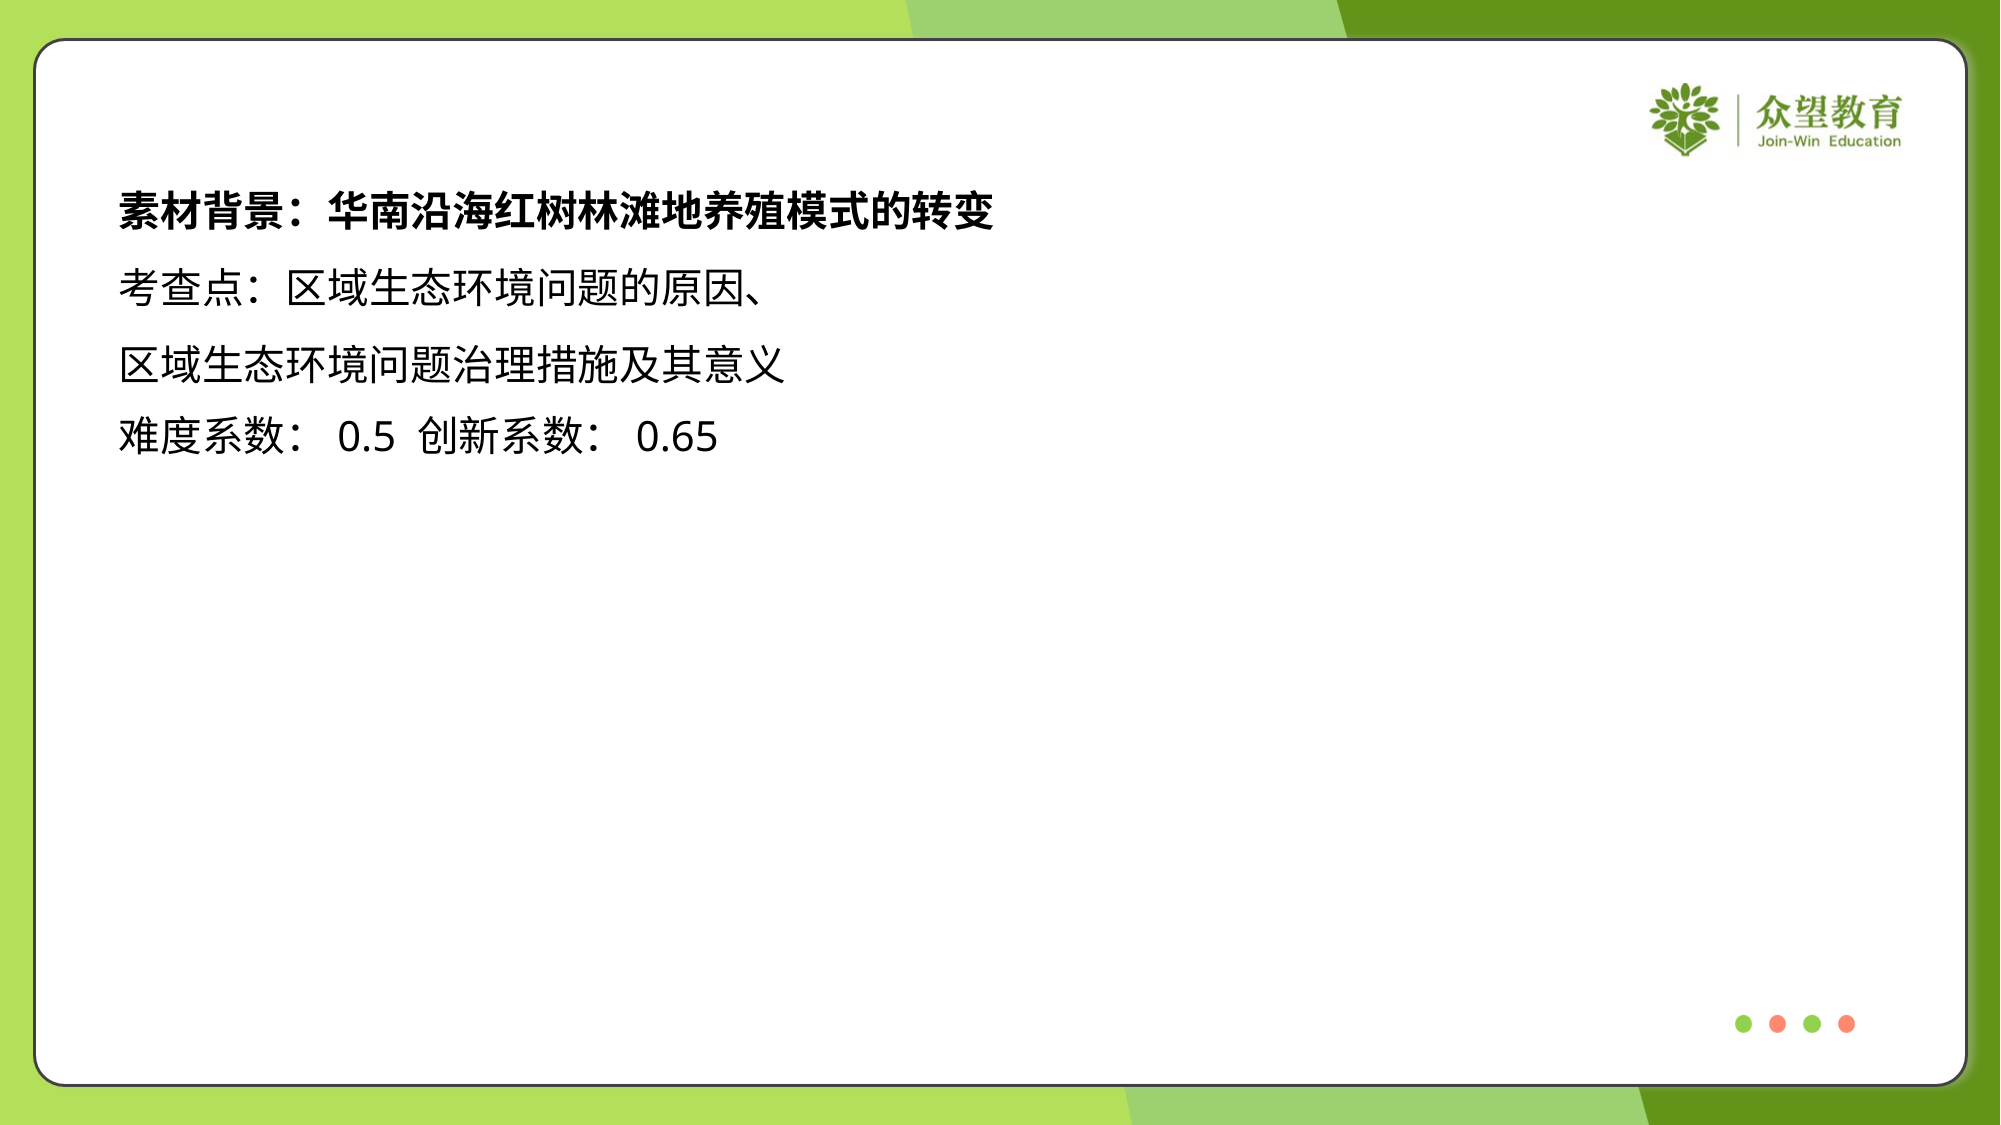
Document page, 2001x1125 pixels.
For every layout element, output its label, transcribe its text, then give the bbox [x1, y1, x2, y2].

picture [0, 0, 2000, 1125]
text_box 素材背景：华南沿海红树林滩地养殖模式的转变 考查点：区域生态环境问题的原因、 区域生态环境问题治理措施及其意义 难度系数：0.5 创新系数：0.65 [118, 159, 1883, 452]
